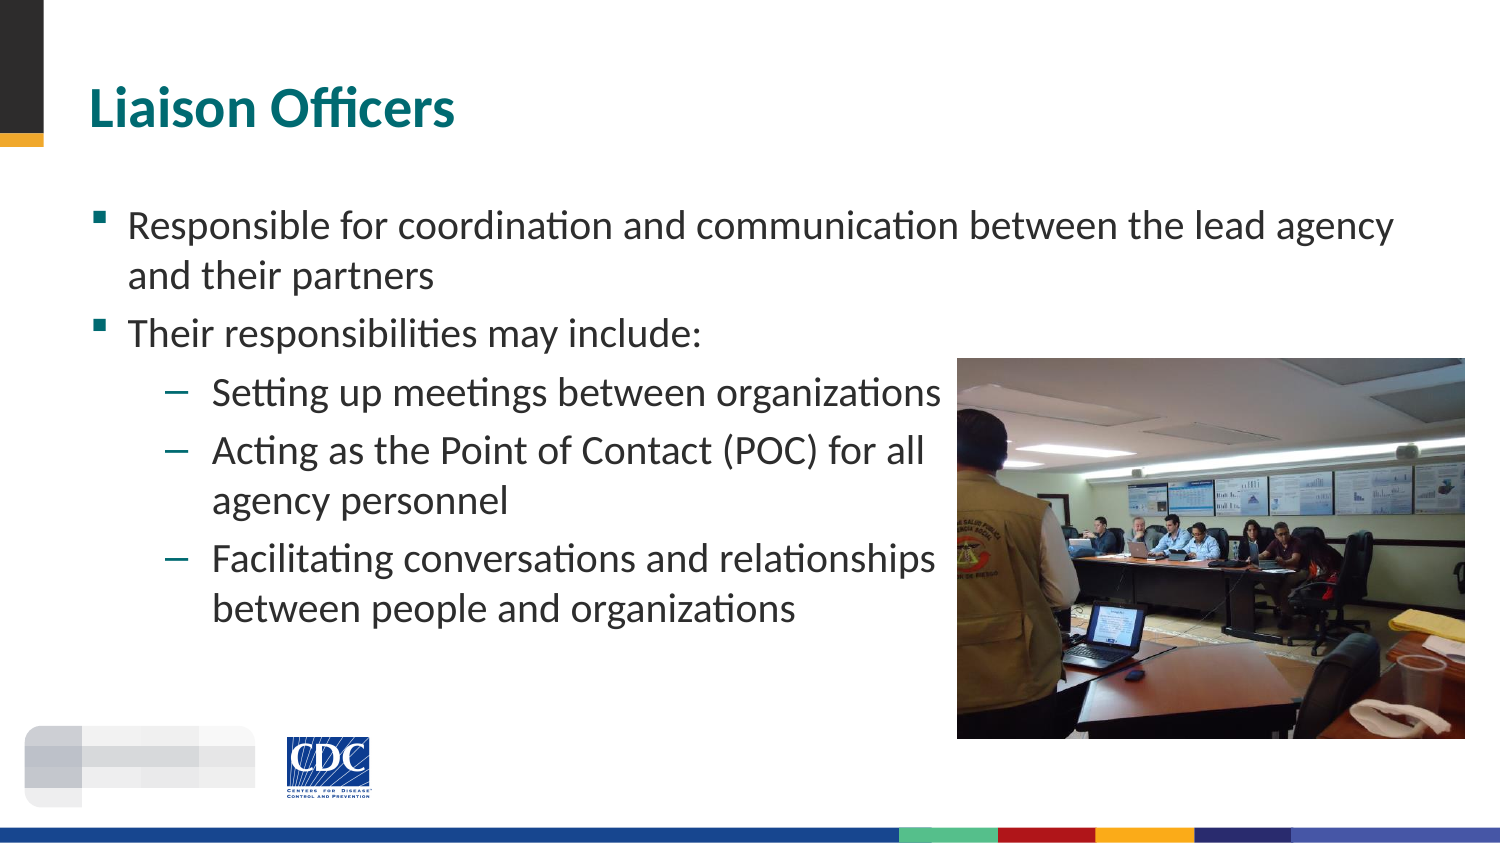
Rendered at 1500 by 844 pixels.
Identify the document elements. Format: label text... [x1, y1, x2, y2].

list Responsible for coordination and communication between the lead agency and their partners Their responsibilities may include: Setting up meetings between organizations Acting as the Point of Contact (POC) for all agency personnel Facilitating conversations and relationships between people and organizations [75, 190, 1414, 739]
picture [957, 358, 1465, 739]
title Liaison Officers [75, 33, 1425, 147]
picture [287, 739, 372, 798]
